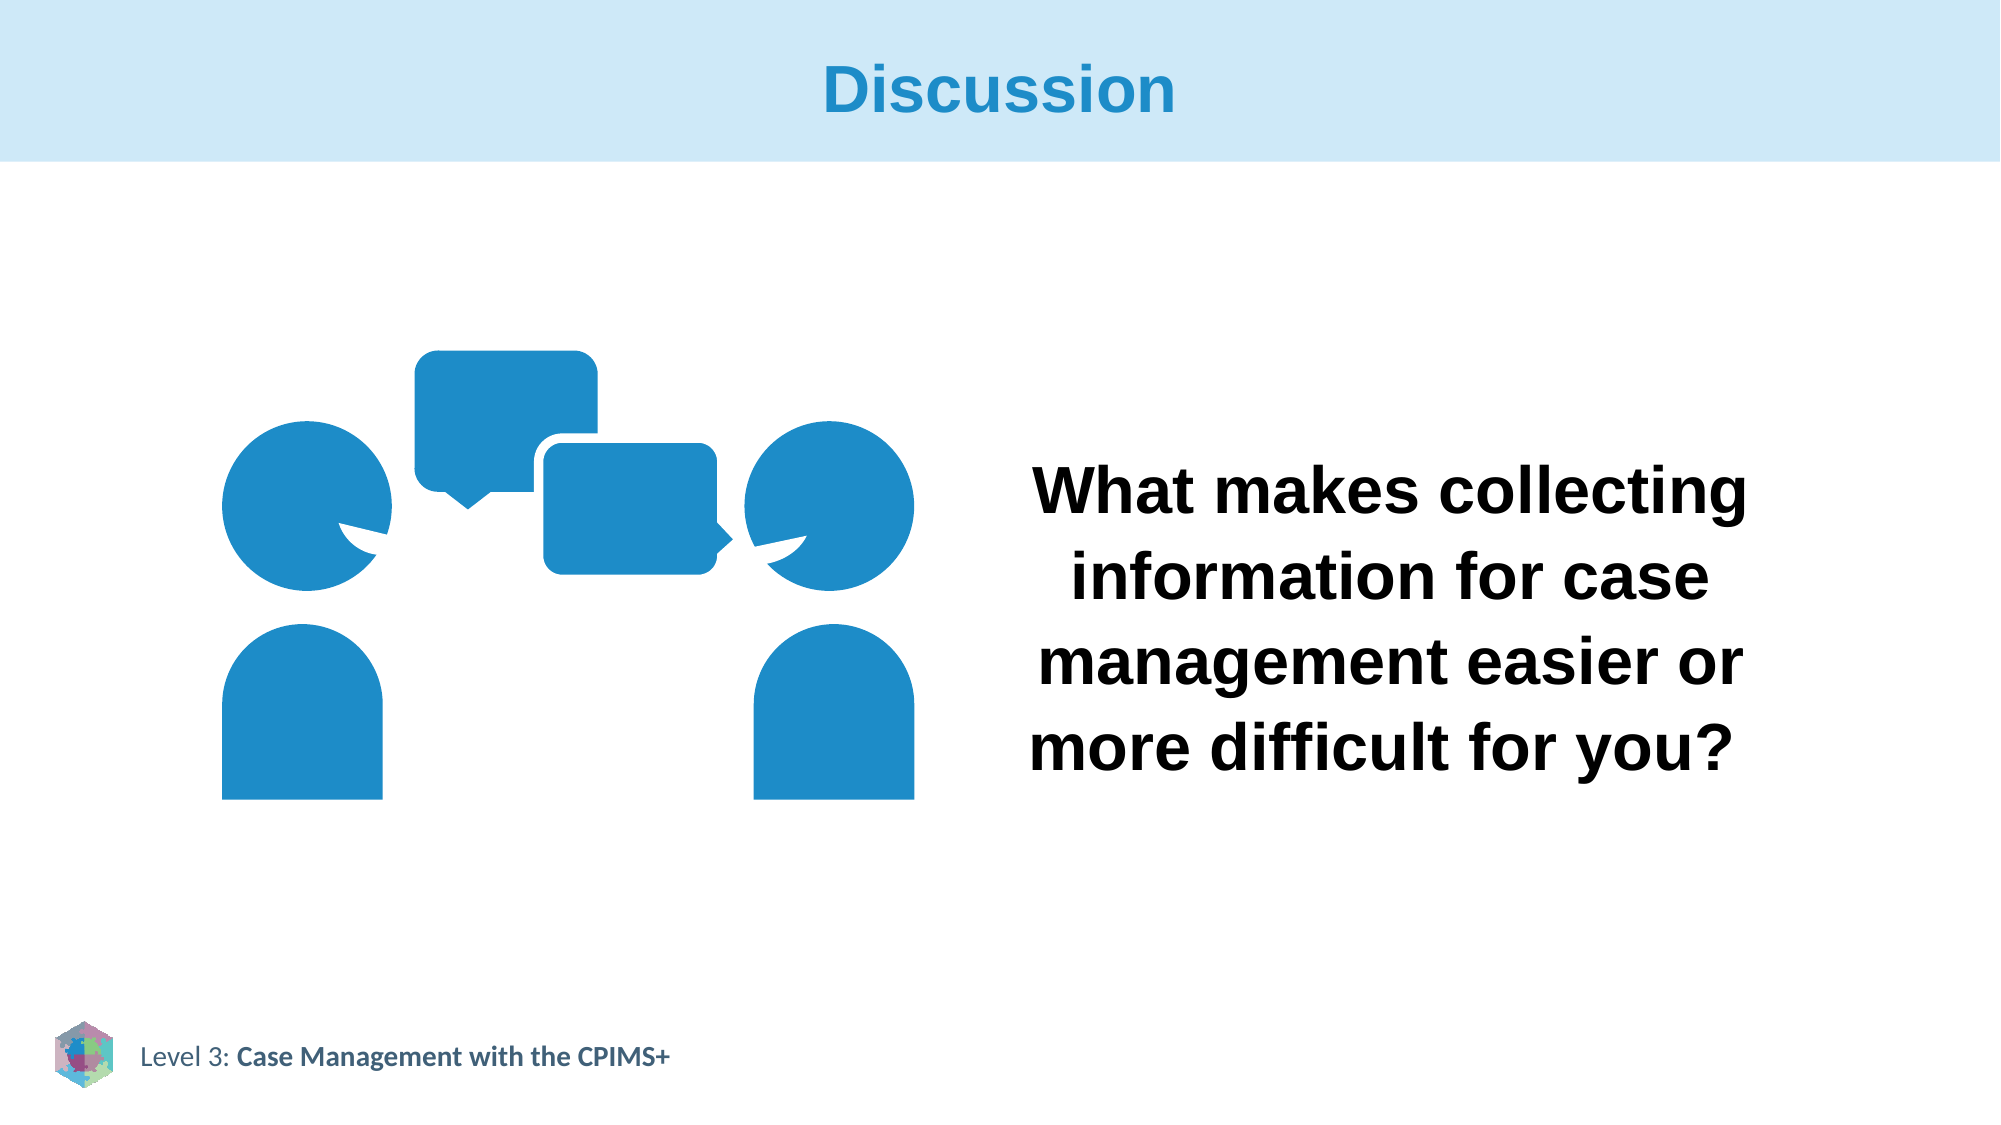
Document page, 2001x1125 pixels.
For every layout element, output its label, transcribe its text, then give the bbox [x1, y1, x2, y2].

picture [55, 1021, 113, 1088]
title Discussion [137, 19, 1863, 163]
text_box What makes collecting information for case management easier or more difficult for you? [999, 433, 1783, 791]
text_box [222, 350, 915, 800]
